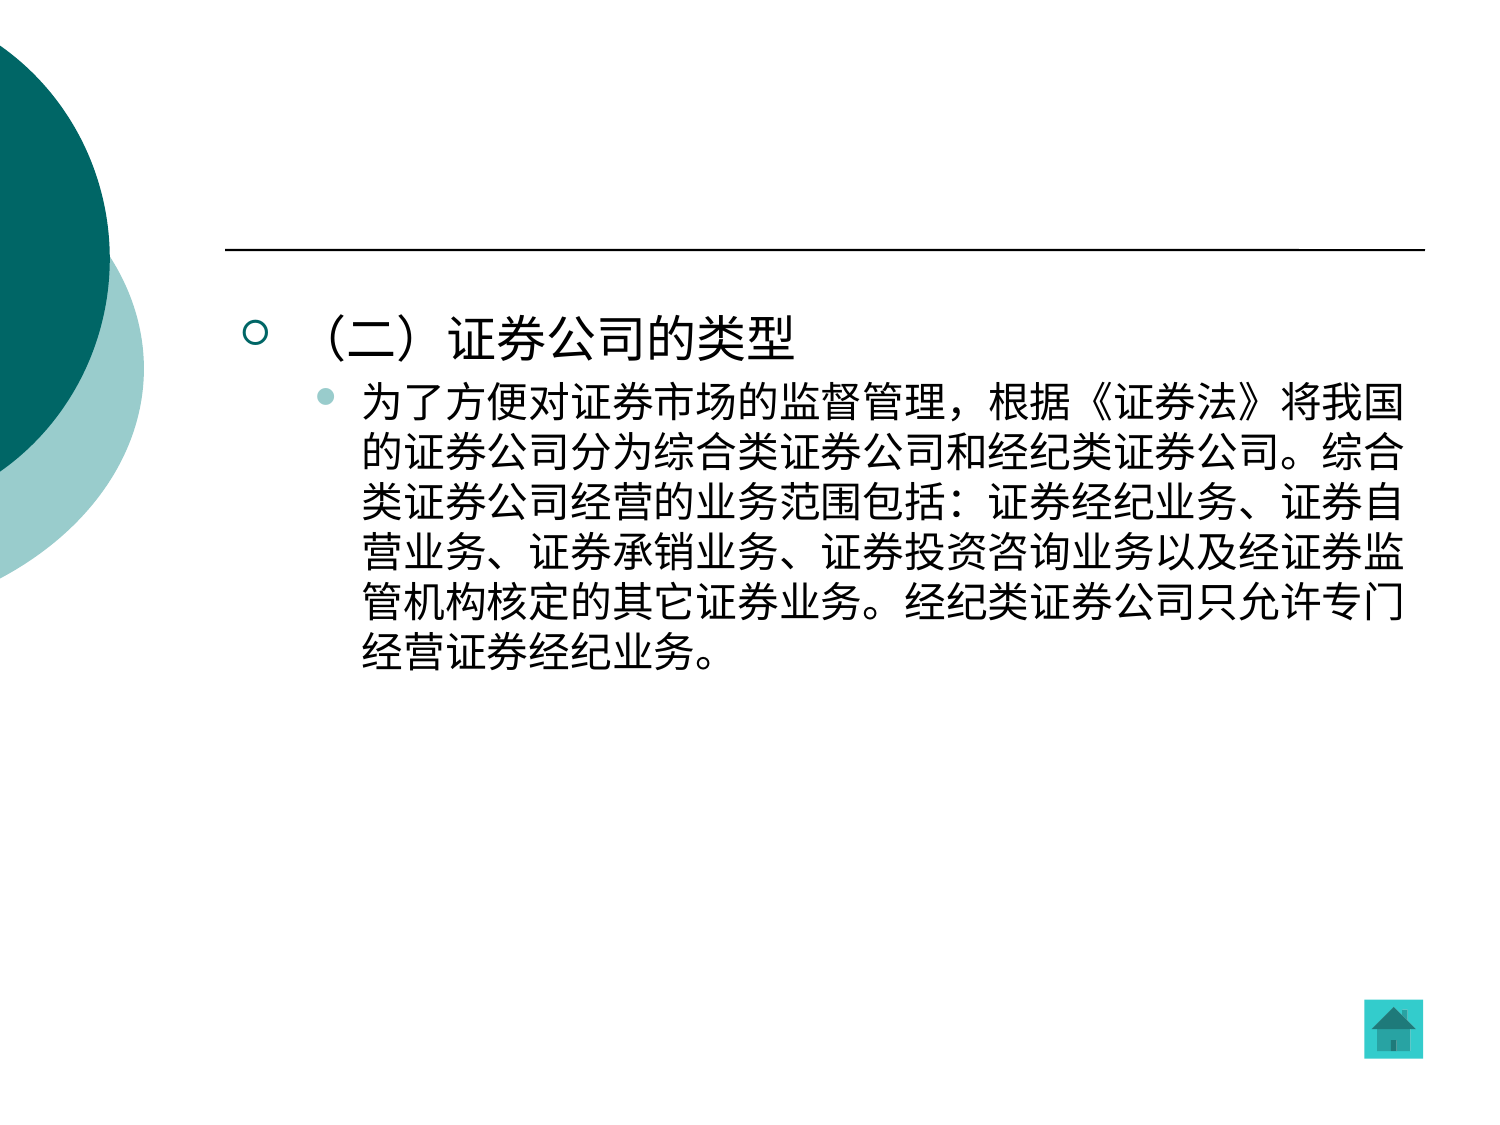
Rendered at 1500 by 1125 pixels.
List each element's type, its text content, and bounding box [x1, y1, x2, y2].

text_box [1364, 999, 1424, 1059]
list （二）证券公司的类型 为了方便对证券市场的监督管理，根据《证券法》将我国的证券公司分为综合类证券公司和经纪类证券公司。综合类证券公司经营的业务范围包括：证券经纪业务、证券自营业务、证券承销业务、证券投资咨询业务以及经证券监管机构核定的其它证券业务。经纪类证券公司只允许专门经营证券经纪业务。 [224, 299, 1425, 975]
